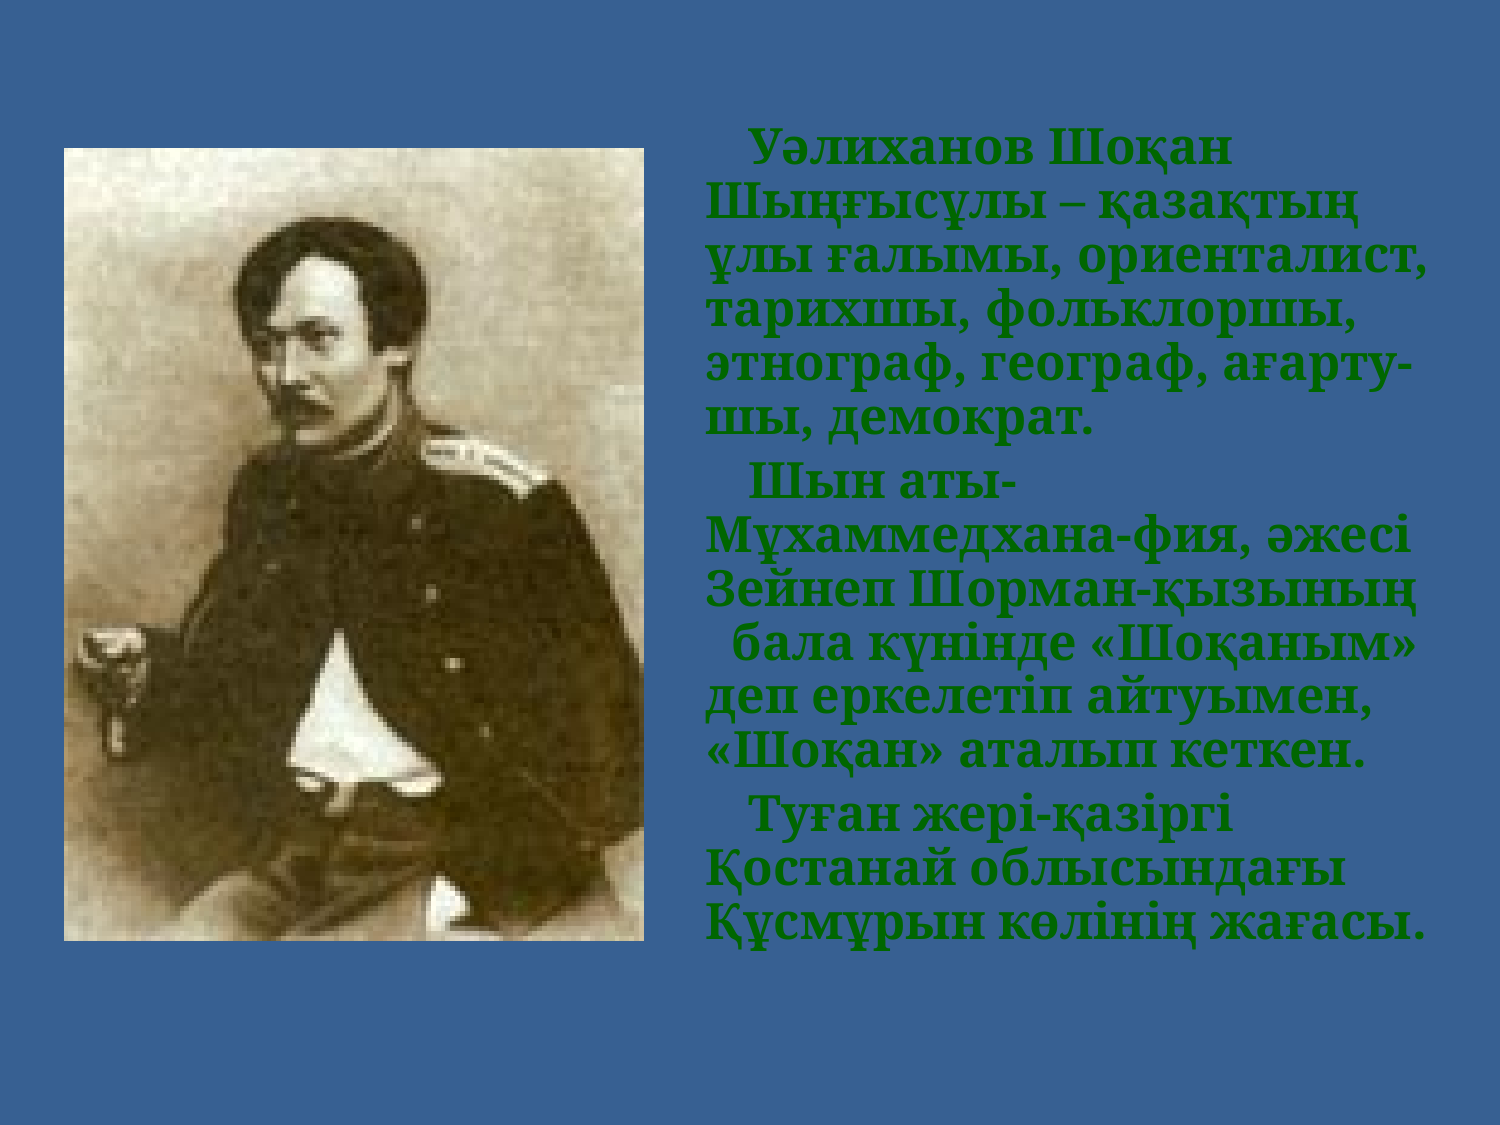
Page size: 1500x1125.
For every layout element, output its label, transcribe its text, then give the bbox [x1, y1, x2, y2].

subtitle Уәлиханов Шоқан Шыңғысұлы – қазақтың ұлы ғалымы, ориенталист, тарихшы, фольклоршы, этнограф, географ, ағарту-шы, демократ. Шын аты-Мұхаммедхана-фия, әжесі Зейнеп Шорман-қызының бала күнінде «Шоқаным» деп еркелетіп айтуымен, «Шоқан» аталып кеткен. Туған жері-қазіргі Қостанай облысындағы Құсмұрын көлінің жағасы. [690, 113, 1448, 965]
picture [64, 148, 644, 941]
